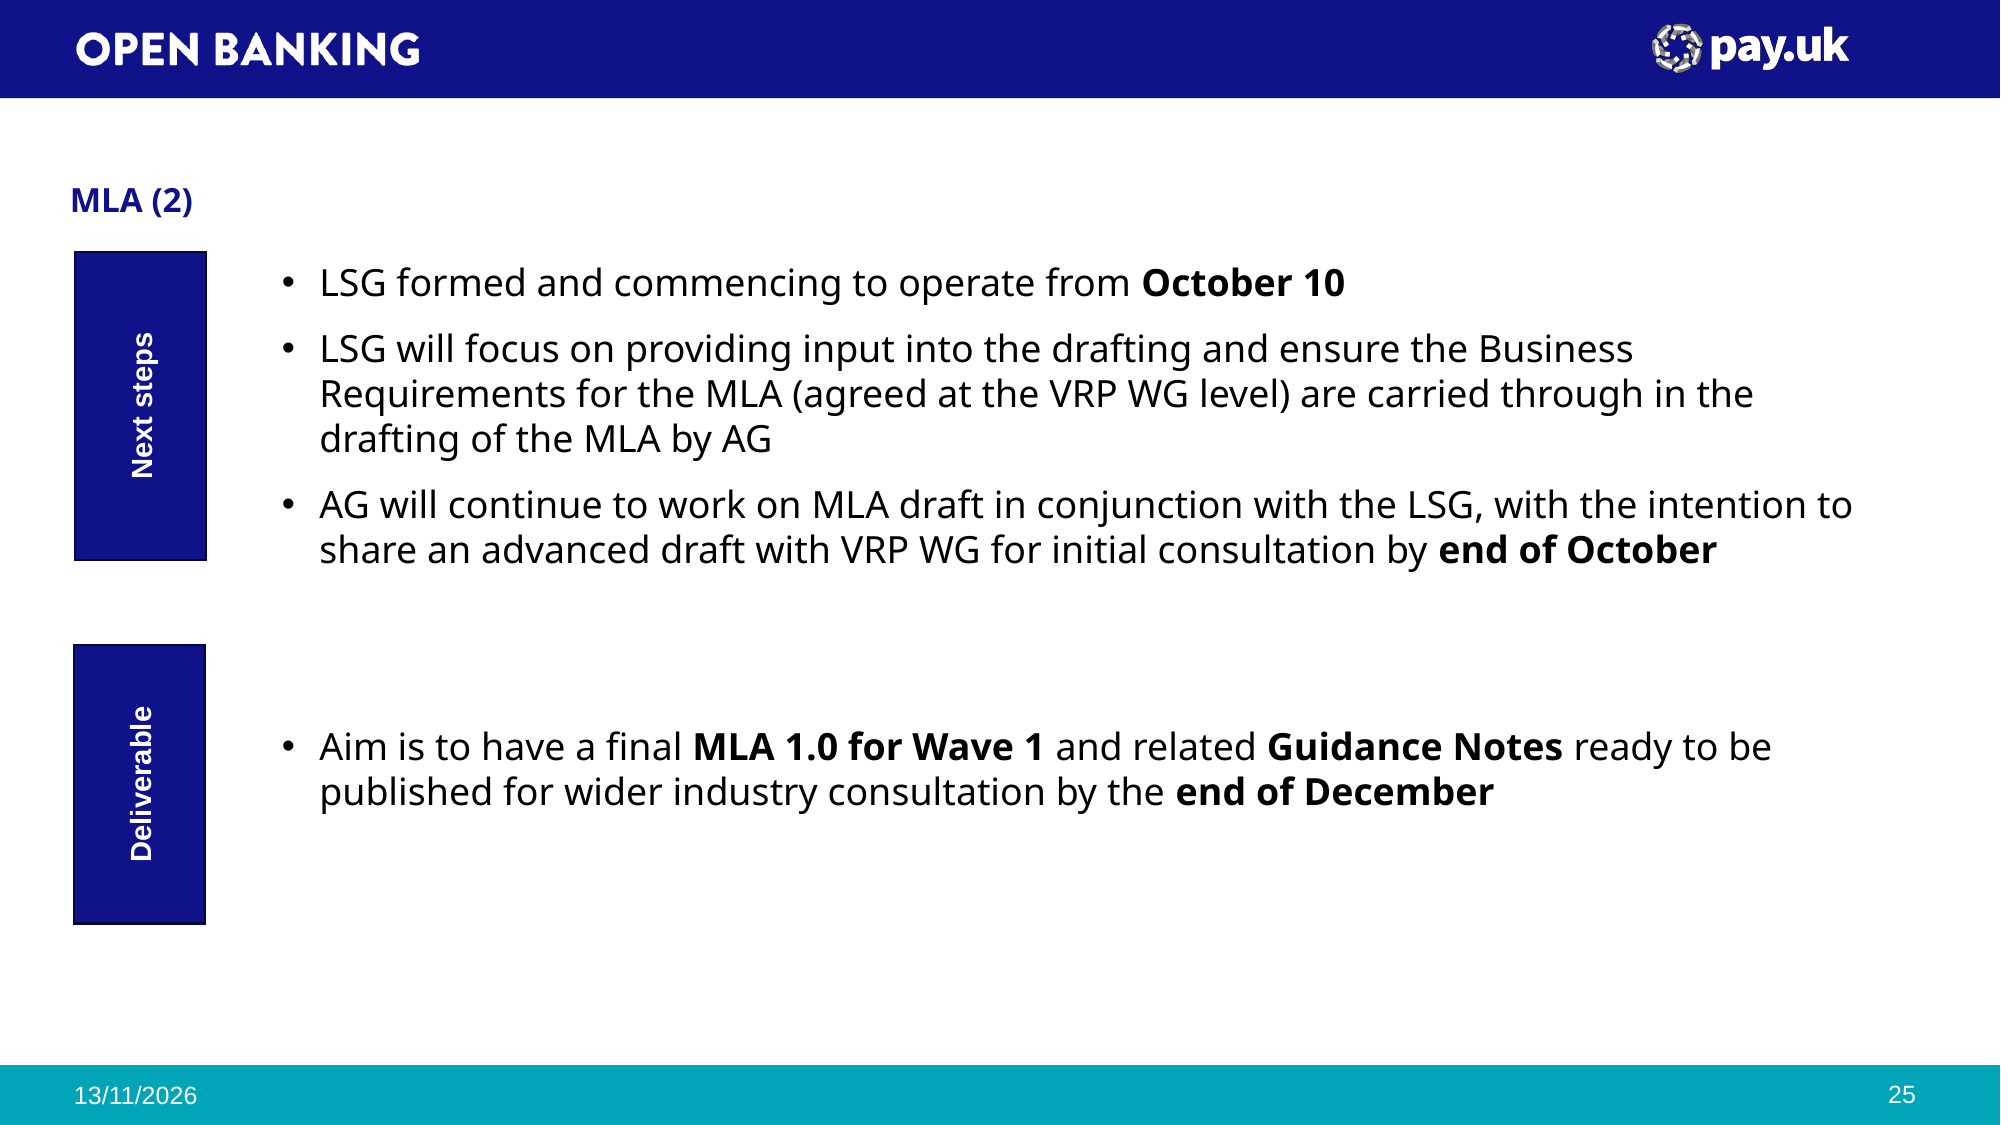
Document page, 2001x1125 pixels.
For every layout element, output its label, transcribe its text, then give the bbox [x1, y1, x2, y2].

picture [1644, 12, 1856, 78]
slide_number 25 [1412, 1064, 1932, 1124]
title MLA (2) [54, 176, 291, 453]
footer [662, 1064, 1338, 1124]
list LSG formed and commencing to operate from October 10 LSG will focus on providing input into the drafting and ensure the Business Requirements for the MLA (agreed at the VRP WG level) are carried through in the drafting of the MLA by AG AG will continue to work on MLA draft in conjunction with the LSG, with the intention to share an advanced draft with VRP WG for initial consultation by end of October Aim is to have a final MLA 1.0 for Wave 1 and related Guidance Notes ready to be published for wider industry consultation by the end of December [266, 251, 1888, 924]
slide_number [59, 1065, 509, 1125]
picture [43, 0, 452, 99]
text_box Next steps [74, 251, 207, 561]
text_box Deliverable [73, 644, 206, 925]
